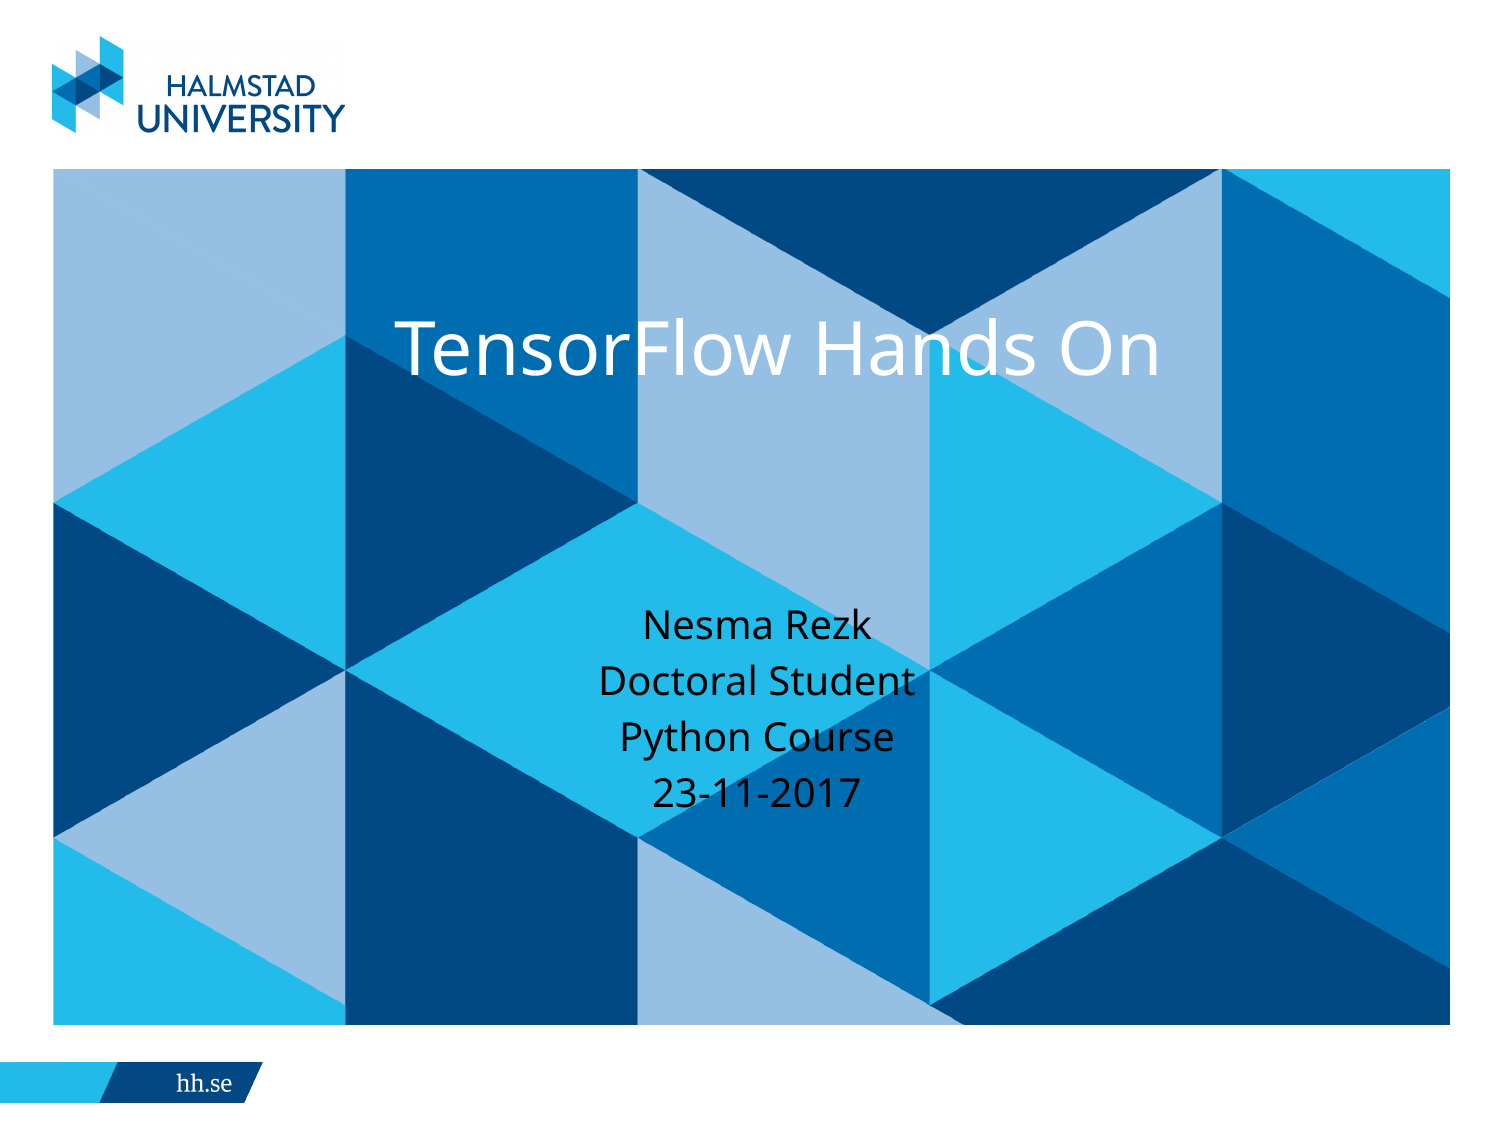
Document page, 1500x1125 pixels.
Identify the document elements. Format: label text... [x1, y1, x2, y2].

title TensorFlow Hands On [162, 292, 1395, 534]
picture [53, 169, 1450, 1025]
picture [52, 36, 345, 133]
text_box Nesma Rezk Doctoral Student Python Course 23-11-2017 [232, 536, 1283, 824]
picture [0, 1062, 263, 1103]
